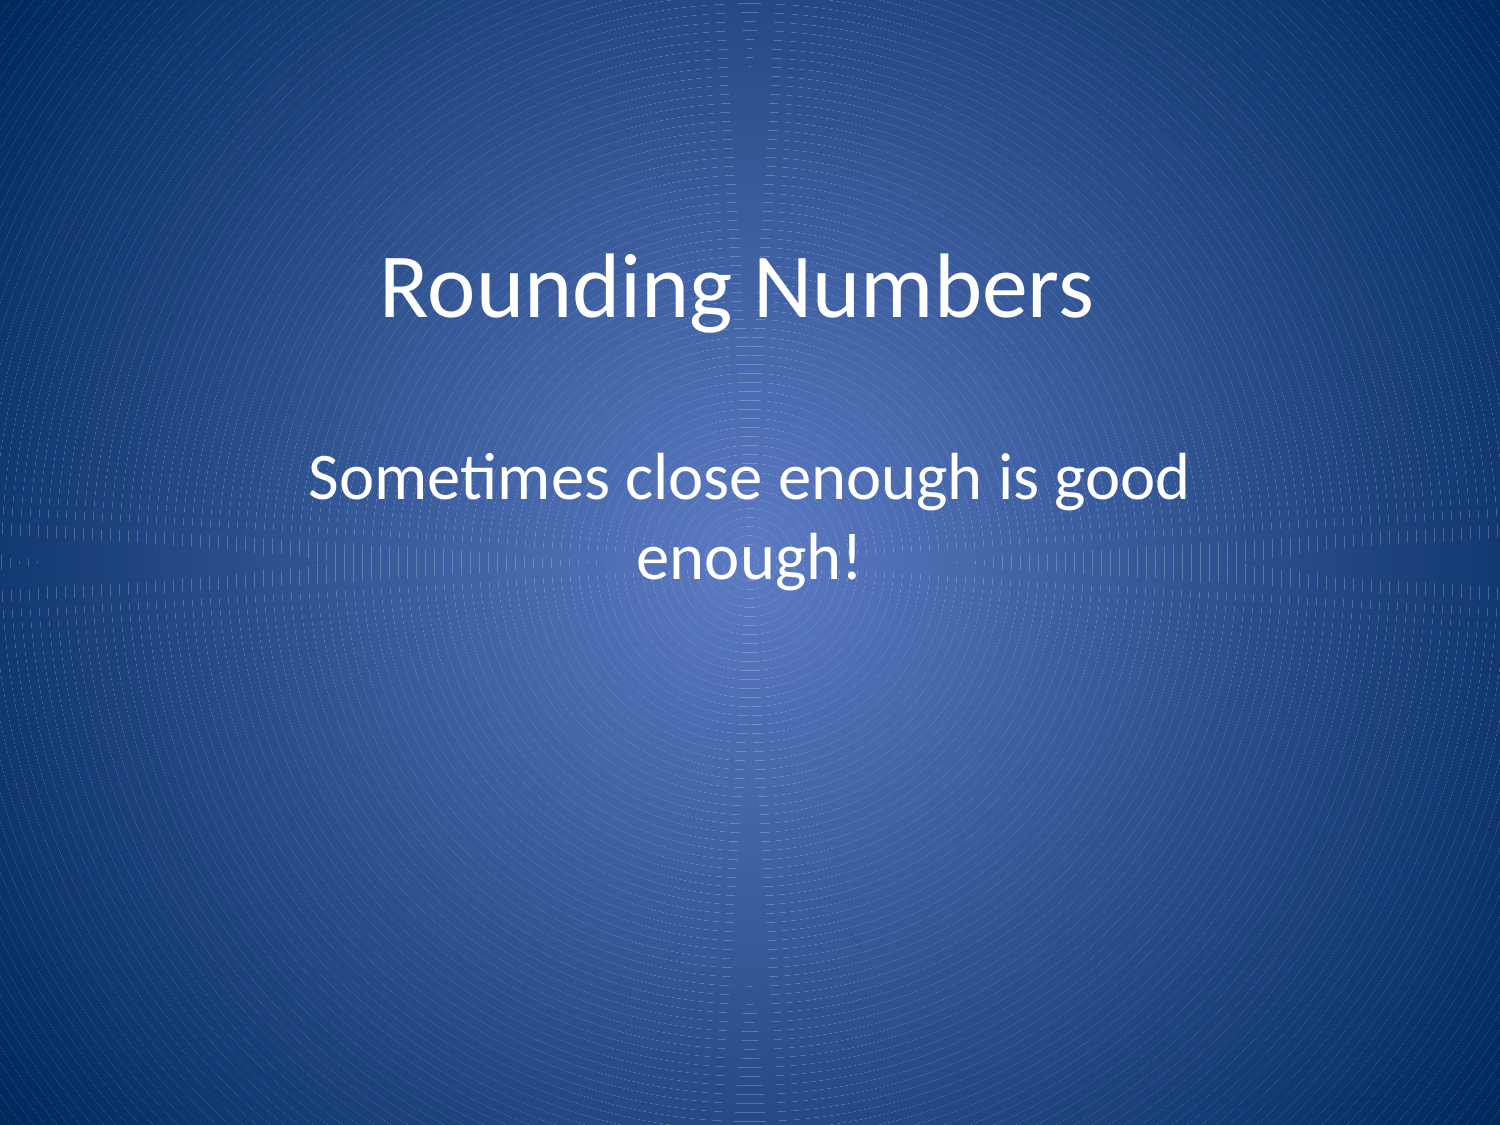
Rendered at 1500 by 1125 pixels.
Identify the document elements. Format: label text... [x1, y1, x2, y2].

title Rounding Numbers [99, 187, 1375, 375]
subtitle Sometimes close enough is good enough! [225, 425, 1275, 713]
